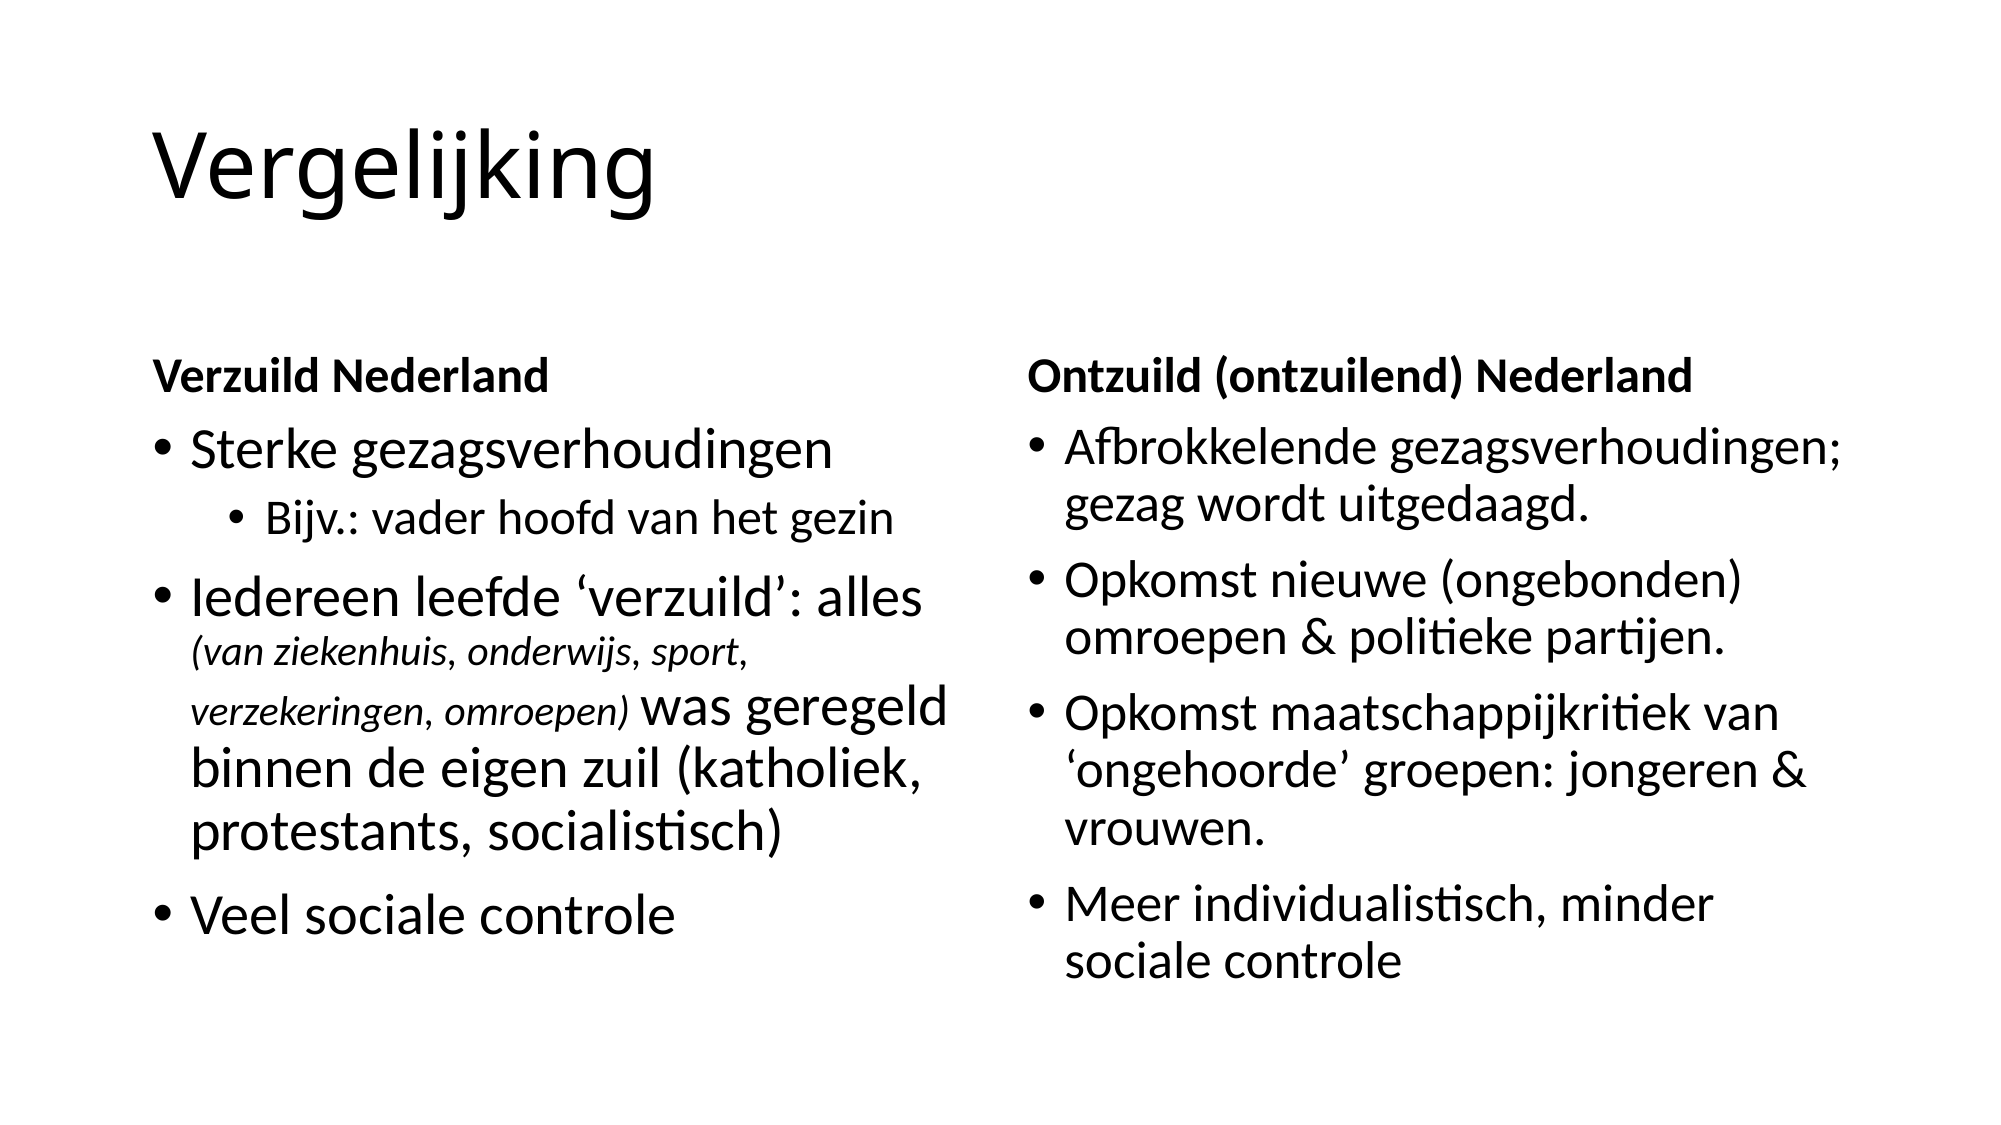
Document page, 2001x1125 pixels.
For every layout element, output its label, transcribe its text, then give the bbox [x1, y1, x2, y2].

list Sterke gezagsverhoudingen Bijv.: vader hoofd van het gezin Iedereen leefde ‘verzuild’: alles (van ziekenhuis, onderwijs, sport, verzekeringen, omroepen) was geregeld binnen de eigen zuil (katholiek, protestants, socialistisch) Veel sociale controle [137, 410, 984, 1016]
list Verzuild Nederland [137, 275, 984, 410]
list Ontzuild (ontzuilend) Nederland [1012, 275, 1863, 410]
title Vergelijking [137, 59, 1863, 278]
list Afbrokkelende gezagsverhoudingen; gezag wordt uitgedaagd. Opkomst nieuwe (ongebonden) omroepen & politieke partijen. Opkomst maatschappijkritiek van ‘ongehoorde’ groepen: jongeren & vrouwen. Meer individualistisch, minder sociale controle [1012, 410, 1863, 1016]
